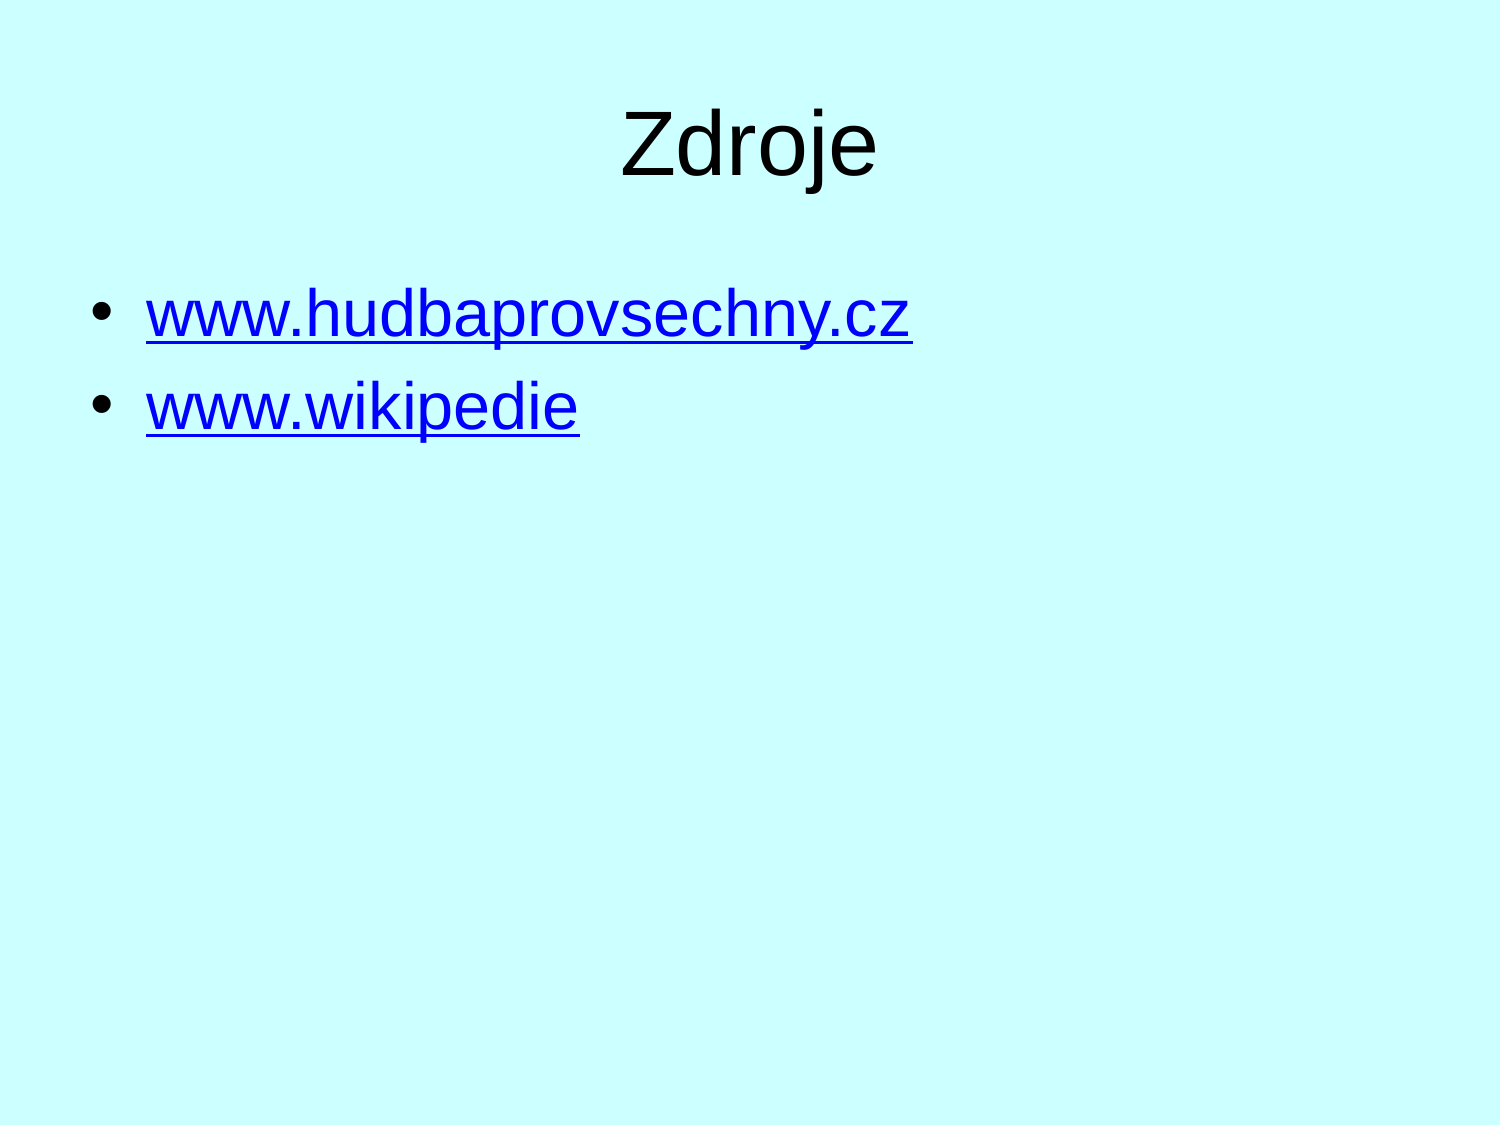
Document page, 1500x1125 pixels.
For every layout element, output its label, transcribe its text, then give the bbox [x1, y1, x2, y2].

list www.hudbaprovsechny.cz www.wikipedie [74, 262, 1426, 1006]
title Zdroje [74, 44, 1426, 233]
